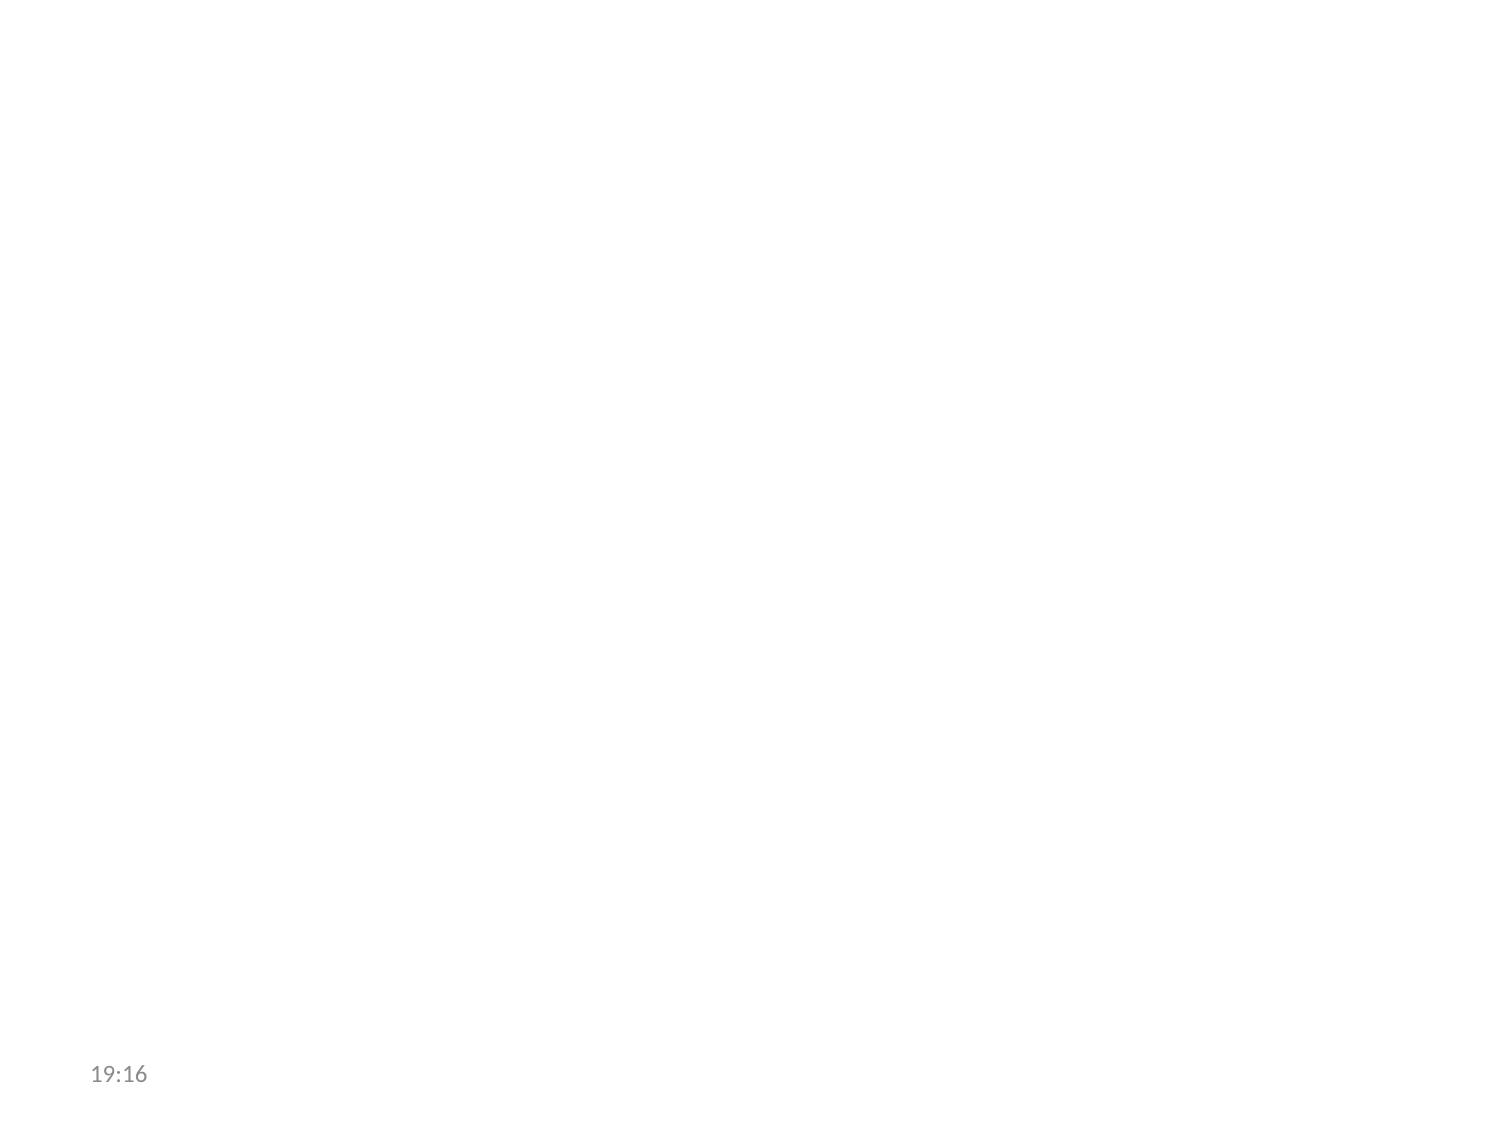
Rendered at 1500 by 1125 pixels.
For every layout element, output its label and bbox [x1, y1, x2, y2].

slide_number [75, 1042, 425, 1103]
